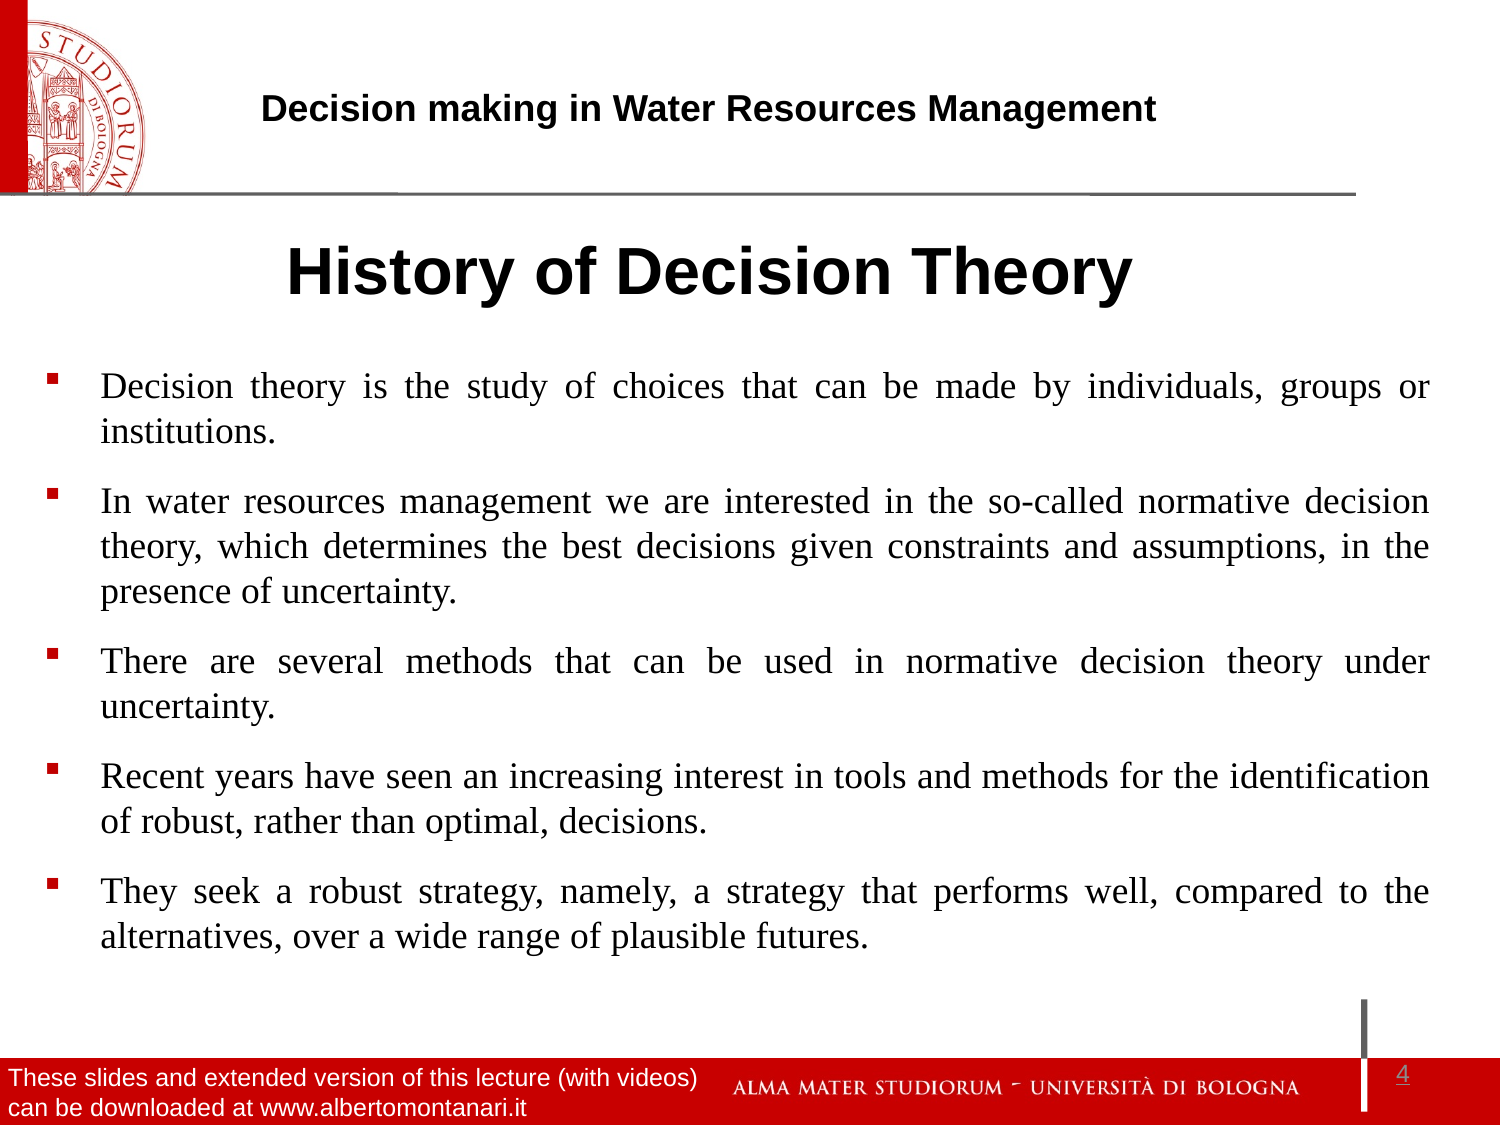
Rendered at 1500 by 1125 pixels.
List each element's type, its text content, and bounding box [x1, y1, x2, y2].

text_box History of Decision Theory [143, 220, 1278, 316]
list Decision theory is the study of choices that can be made by individuals, groups or institutions. In water resources management we are interested in the so-called normative decision theory, which determines the best decisions given constraints and assumptions, in the presence of uncertainty. There are several methods that can be used in normative decision theory under uncertainty. Recent years have seen an increasing interest in tools and methods for the identification of robust, rather than optimal, decisions. They seek a robust strategy, namely, a strategy that performs well, compared to the alternatives, over a wide range of plausible futures. [29, 353, 1447, 1006]
picture [28, 16, 151, 192]
slide_number 4 [1074, 1042, 1425, 1103]
picture [0, 1058, 1500, 1125]
